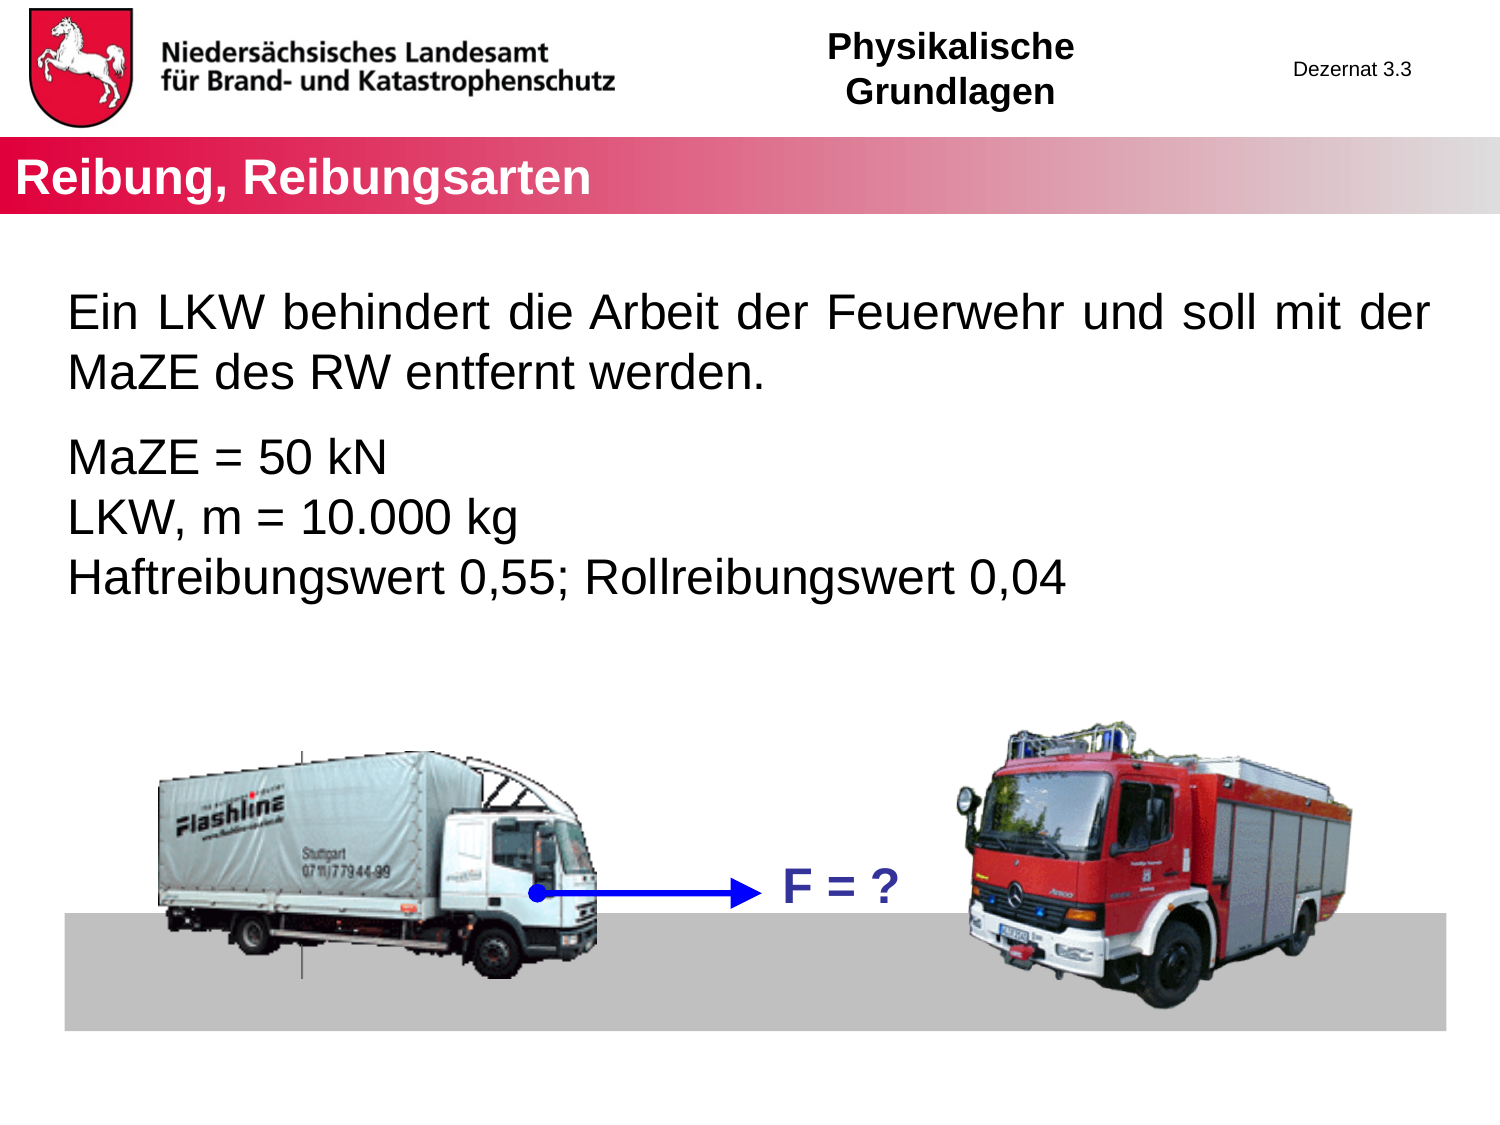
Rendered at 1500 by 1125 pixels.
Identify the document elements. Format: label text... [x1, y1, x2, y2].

text_box Ein LKW behindert die Arbeit der Feuerwehr und soll mit der MaZE des RW entfernt werden. MaZE = 50 kN LKW, m = 10.000 kg Haftreibungswert 0,55; Rollreibungswert 0,04 [52, 271, 1447, 612]
title Reibung, Reibungsarten [0, 137, 1098, 208]
text_box [64, 913, 927, 1032]
picture [913, 673, 1413, 1066]
text_box [1400, 913, 1447, 1032]
picture [158, 751, 597, 979]
text_box [597, 882, 762, 904]
text_box F = ? [767, 846, 916, 921]
picture [29, 8, 615, 129]
